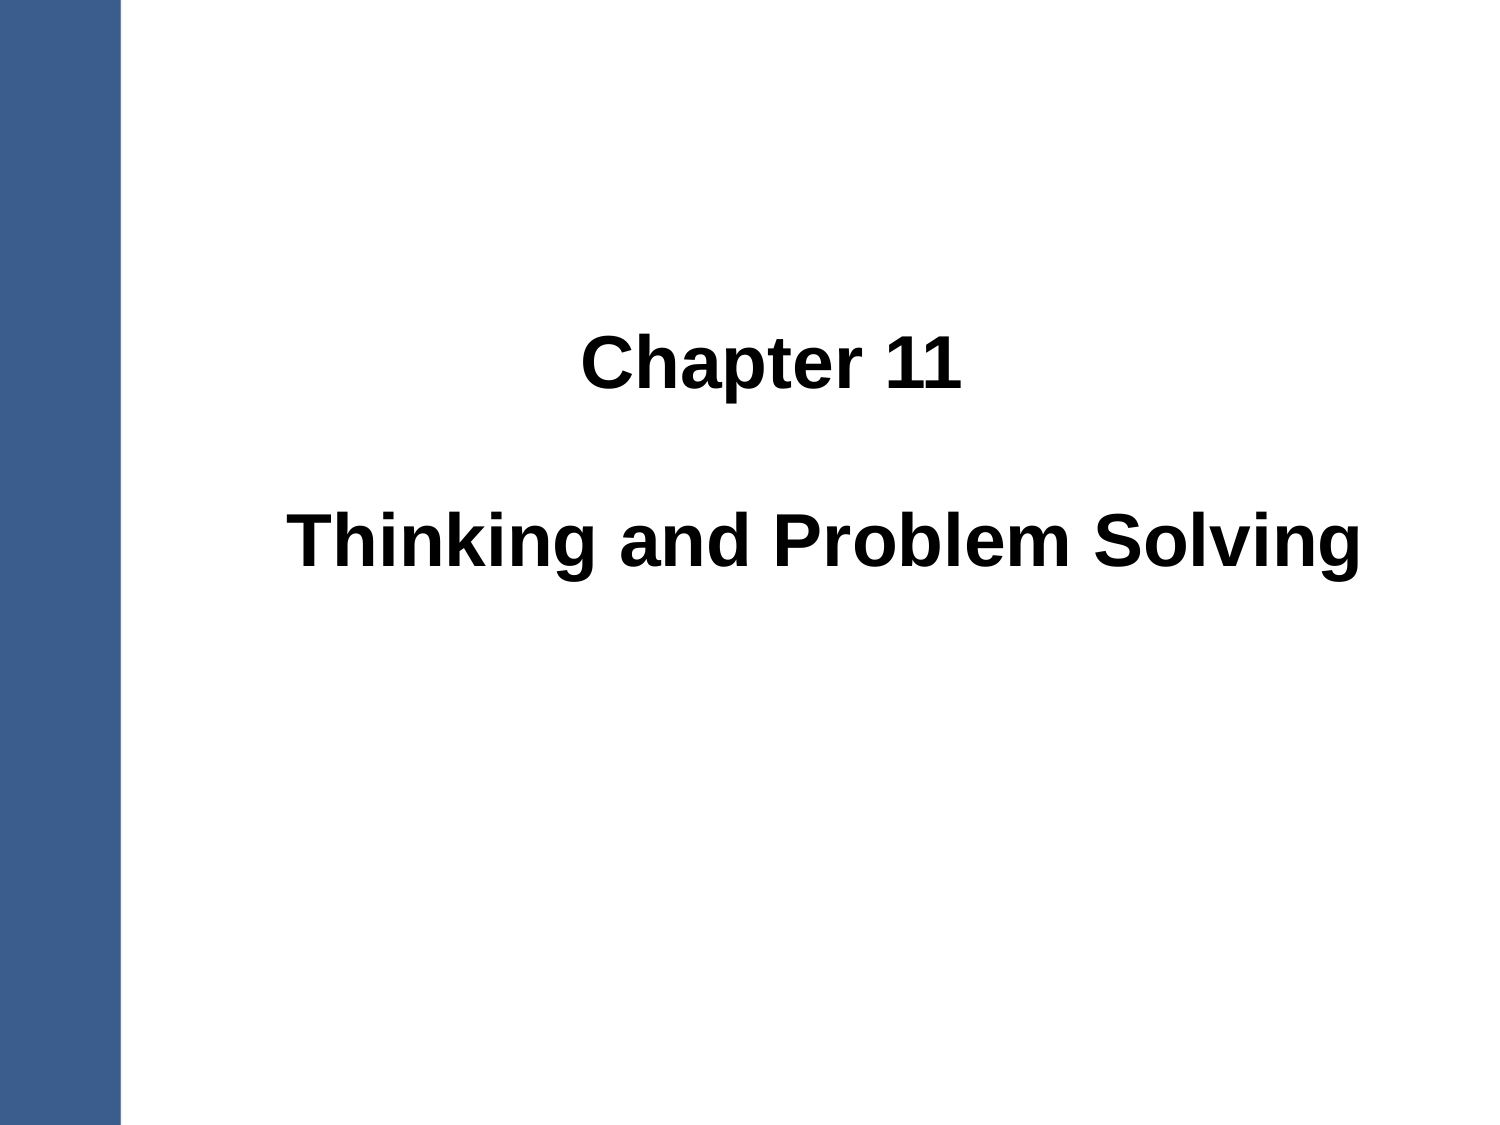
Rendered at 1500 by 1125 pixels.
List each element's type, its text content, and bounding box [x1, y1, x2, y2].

picture [0, 0, 1500, 1125]
title Chapter 11 [291, 305, 1252, 419]
text_box Thinking and Problem Solving [272, 483, 1380, 589]
